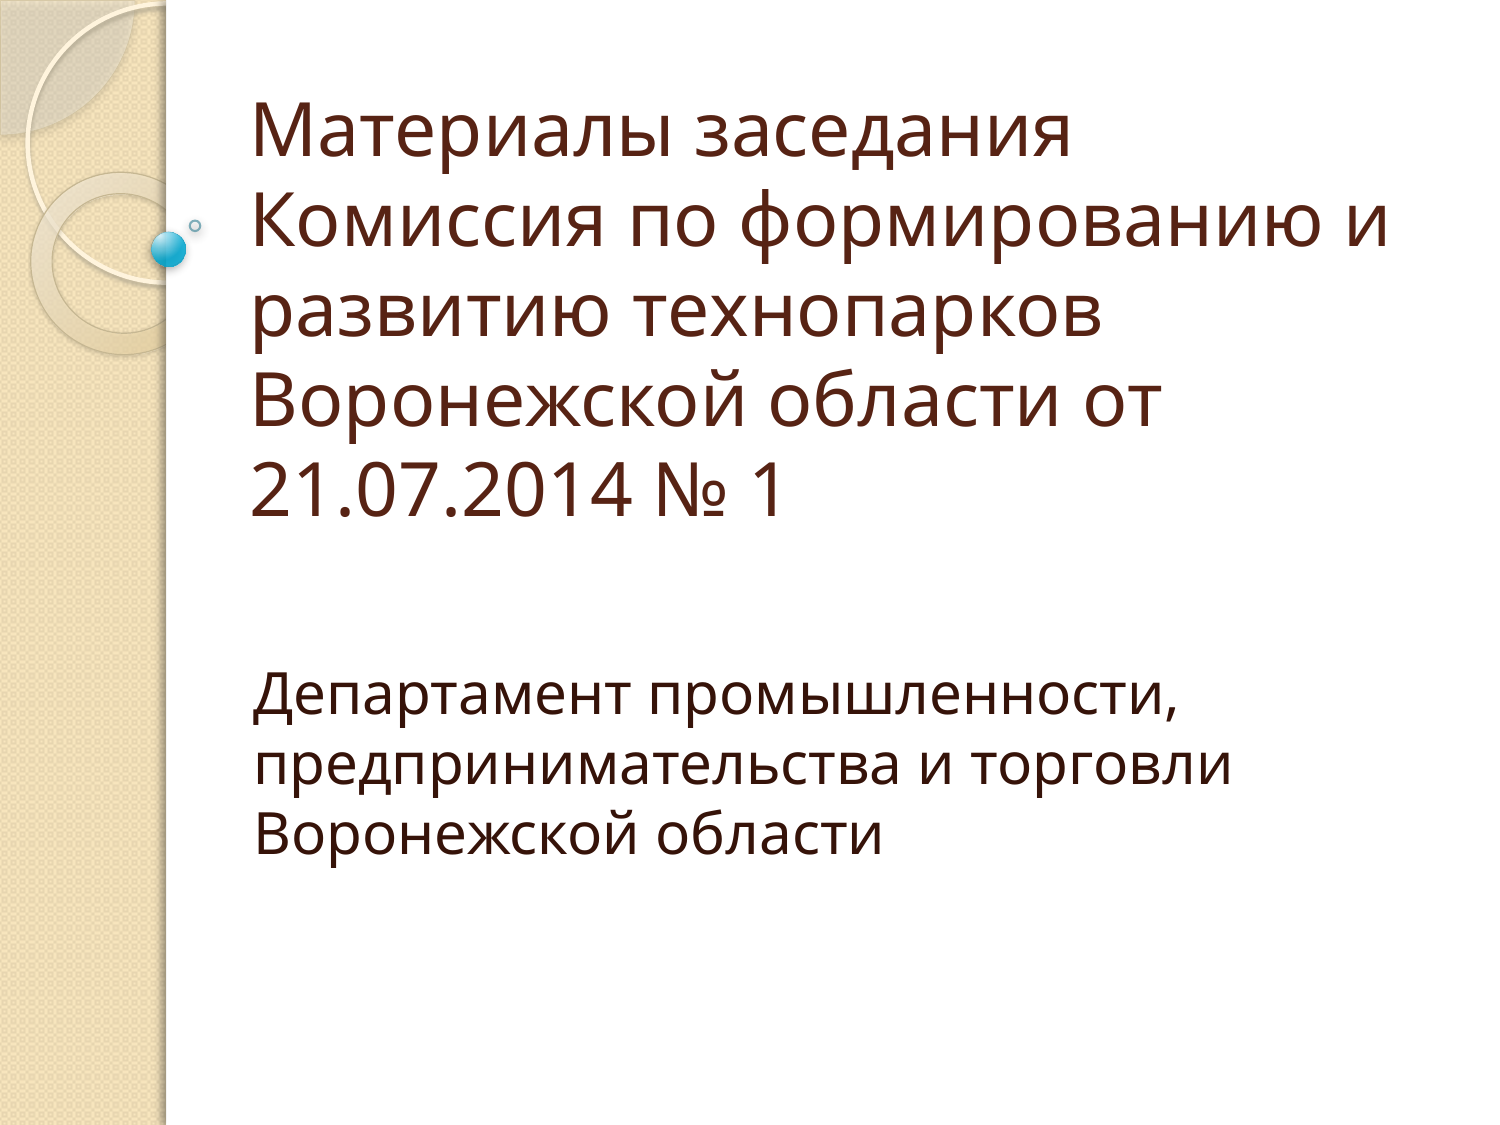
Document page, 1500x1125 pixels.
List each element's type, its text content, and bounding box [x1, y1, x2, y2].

subtitle Департамент промышленности, предпринимательства и торговли Воронежской области [234, 656, 1450, 944]
title Материалы заседания Комиссия по формированию и развитию технопарков Воронежской области от 21.07.2014 № 1 [234, 59, 1450, 539]
